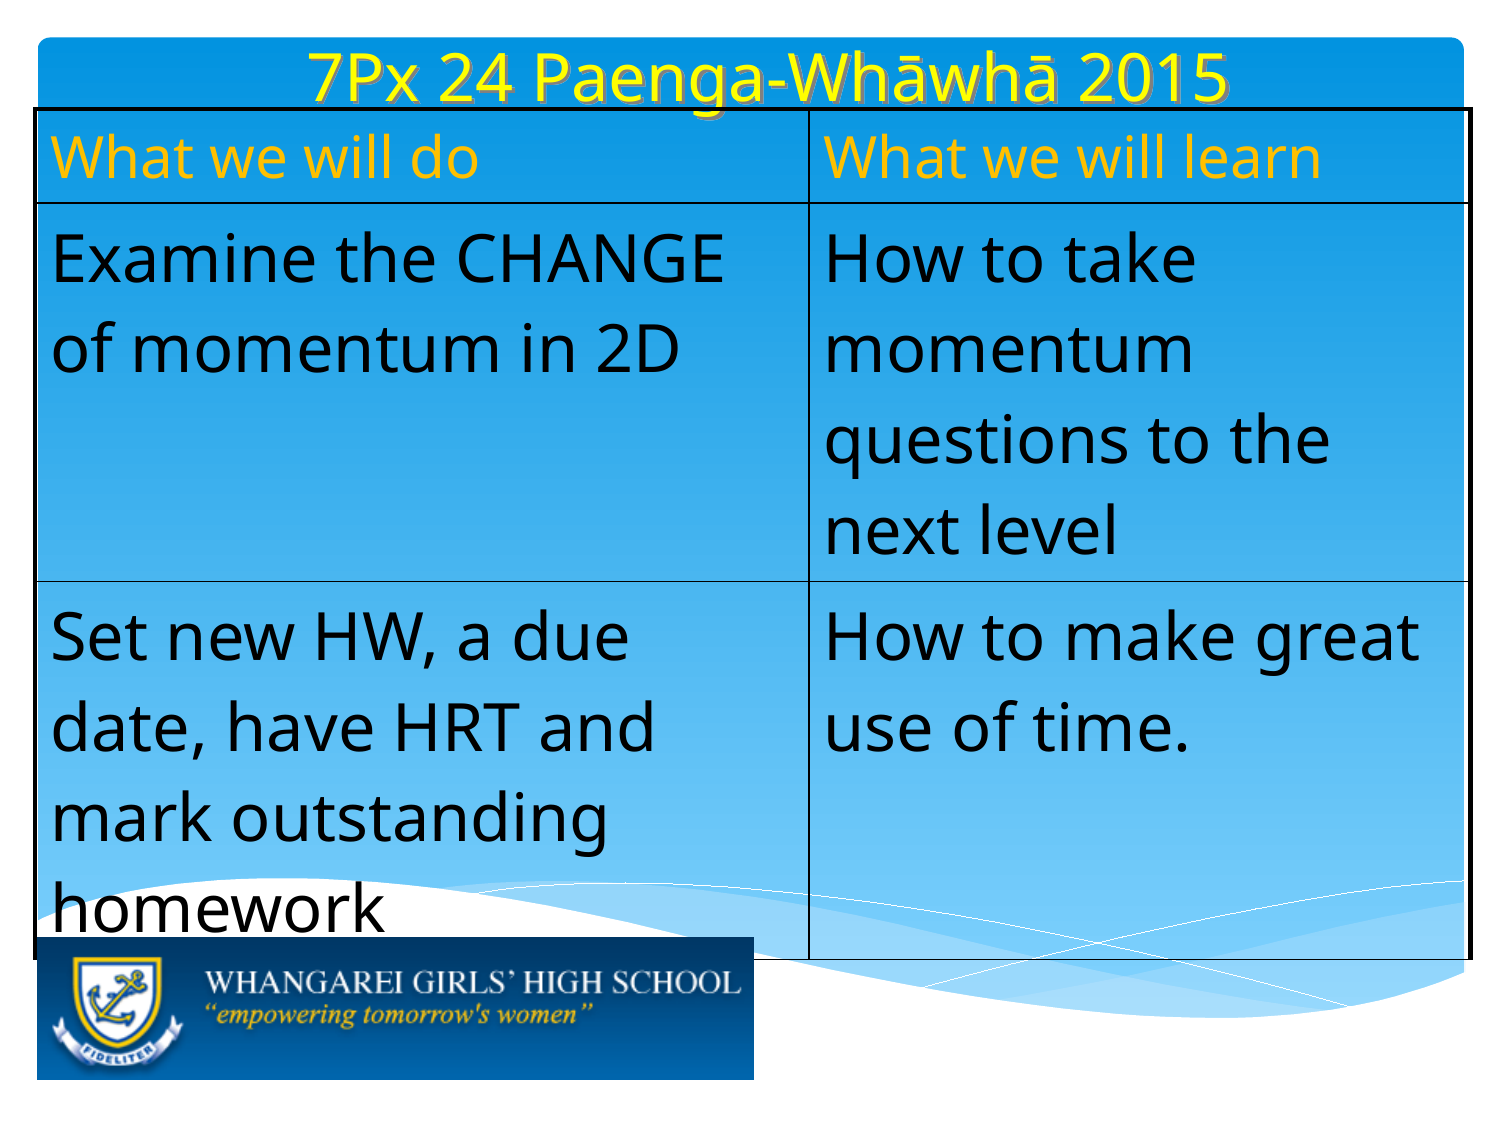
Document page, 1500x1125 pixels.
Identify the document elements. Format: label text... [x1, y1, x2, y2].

table_cell Examine the CHANGE of momentum in 2D [37, 204, 808, 581]
table_cell How to take momentum questions to the next level [810, 204, 1468, 581]
table_header What we will do [37, 111, 808, 202]
table_cell Set new HW, a due date, have HRT and mark outstanding homework [37, 582, 808, 959]
table_header What we will learn [810, 111, 1468, 202]
text_box 7Px 24 Paenga-Whāwhā 2015 [162, 24, 1375, 107]
table_cell How to make great use of time. [810, 582, 1468, 959]
picture [37, 937, 754, 1080]
